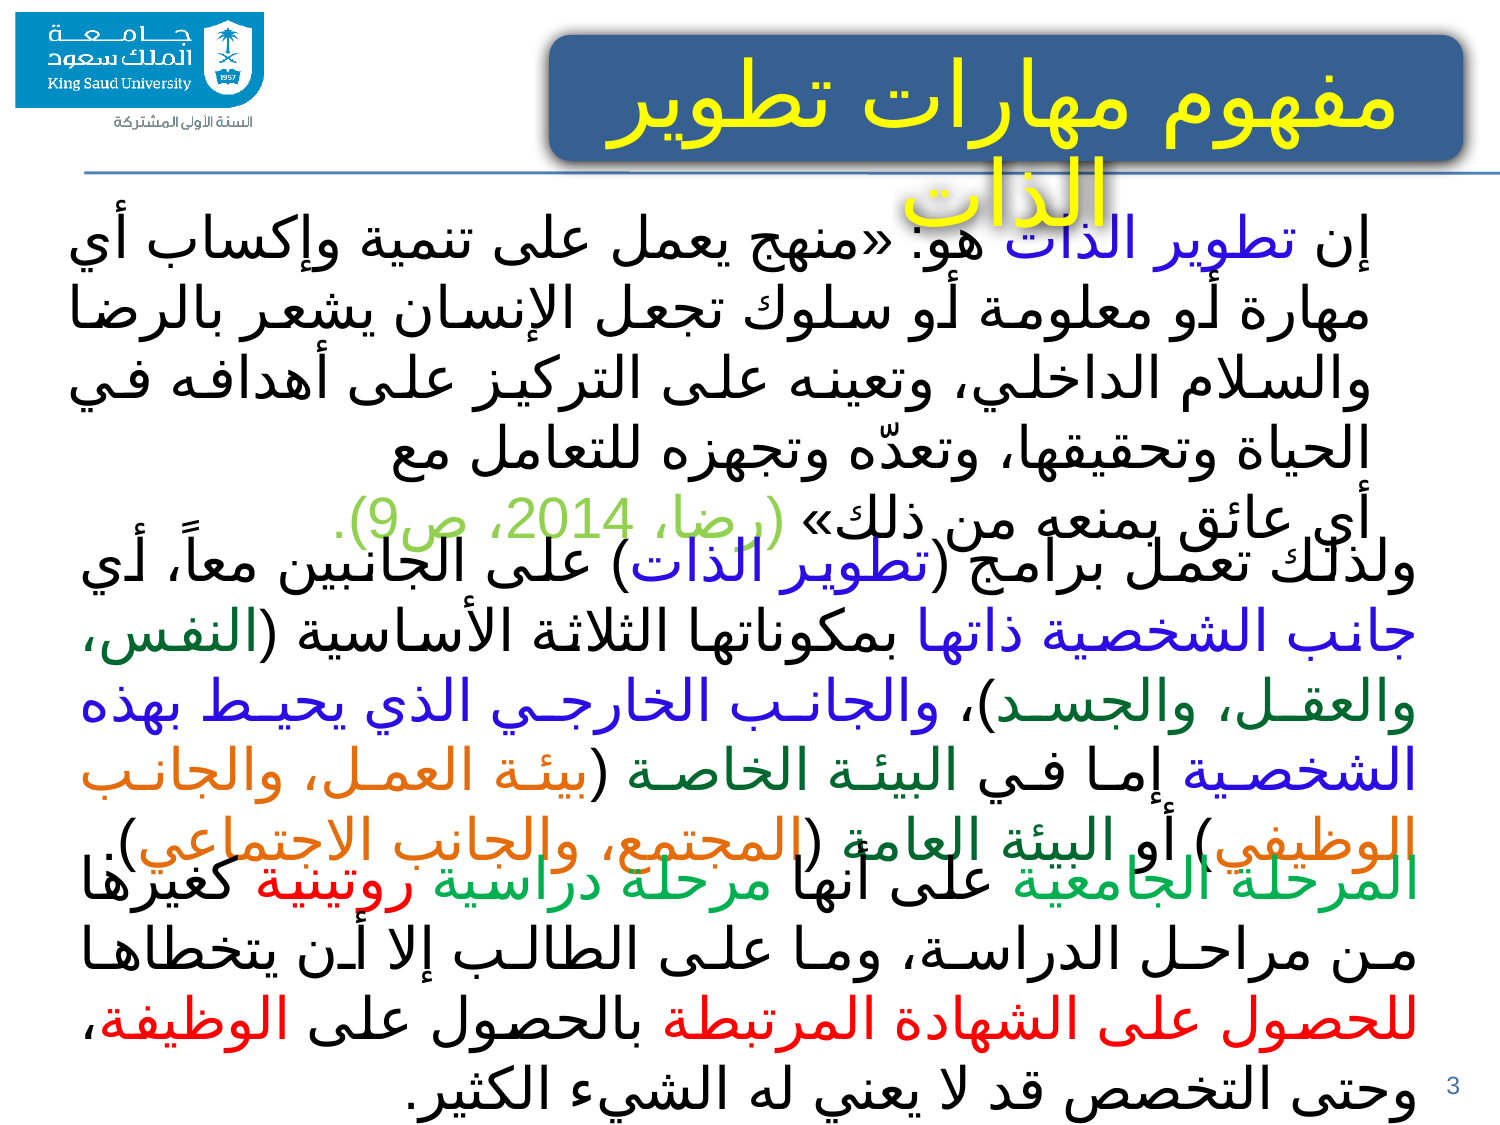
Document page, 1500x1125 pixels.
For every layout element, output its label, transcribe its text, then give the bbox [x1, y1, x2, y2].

text_box إن تطوير الذات هو: «منهج يعمل على تنمية وإكساب أي مهارة أو معلومة أو سلوك تجعل الإنسان يشعر بالرضا والسلام الداخلي، وتعينه على التركيز على أهدافه في الحياة وتحقيقها، وتعدّه وتجهزه للتعامل مع أي عائق يمنعه من ذلك» (رضا، 2014، ص9). [53, 192, 1388, 558]
picture [0, 0, 281, 145]
slide_number 3 [1436, 1062, 1475, 1103]
text_box مفهوم مهارات تطوير الذات [548, 34, 1464, 162]
text_box ولذلك تعمل برامج (تطوير الذات) على الجانبين معاً، أي جانب الشخصية ذاتها بمكوناتها الثلاثة الأساسية (النفس، والعقل، والجسد)، والجانب الخارجي الذي يحيط بهذه الشخصية إما في البيئة الخاصة (بيئة العمل، والجانب الوظيفي) أو البيئة العامة (المجتمع، والجانب الاجتماعي). [64, 515, 1434, 834]
text_box المرحلة الجامعية على أنها مرحلة دراسية روتينية كغيرها من مراحل الدراسة، وما على الطالب إلا أن يتخطاها للحصول على الشهادة المرتبطة بالحصول على الوظيفة، وحتى التخصص قد لا يعني له الشيء الكثير. [64, 834, 1436, 1125]
